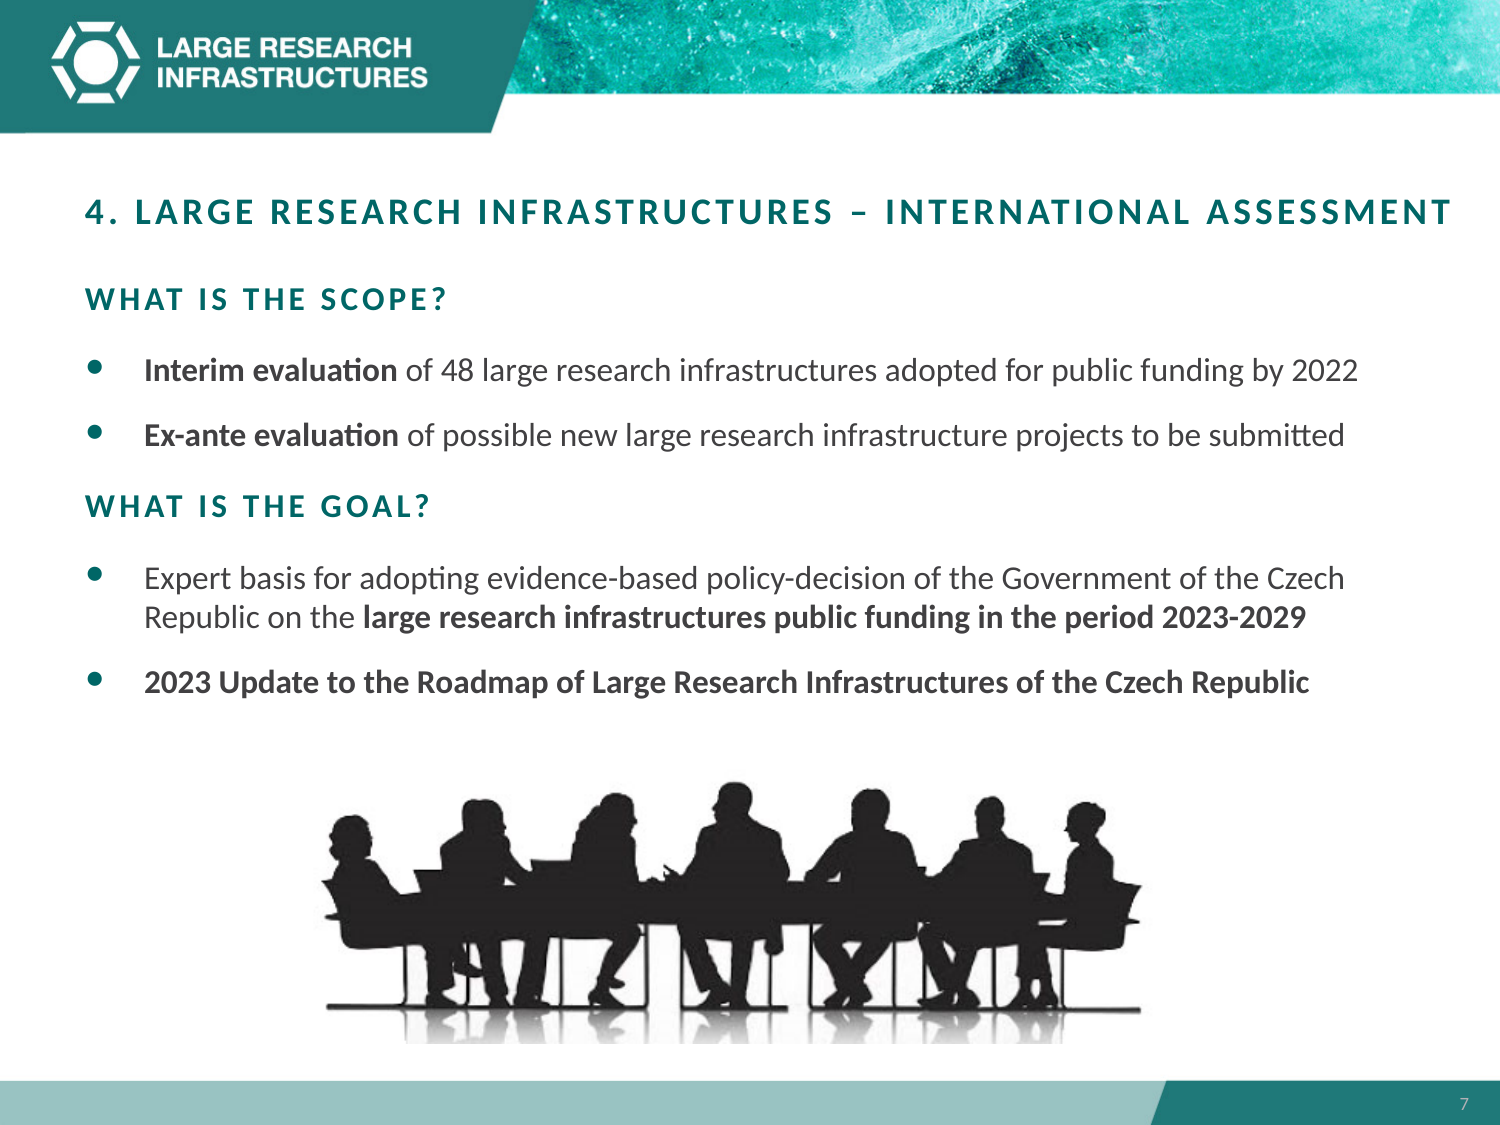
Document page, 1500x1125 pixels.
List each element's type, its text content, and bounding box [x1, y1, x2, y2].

list What is the scope? Interim evaluation of 48 large research infrastructures adopted for public funding by 2022 Ex-ante evaluation of possible new large research infrastructure projects to be submitted What is the goal? Expert basis for adopting evidence-based policy-decision of the Government of the Czech Republic on the large research infrastructures public funding in the period 2023-2029 2023 Update to the Roadmap of Large Research Infrastructures of the Czech Republic [85, 277, 1382, 1044]
picture [0, 0, 1500, 1125]
slide_number 7 [1291, 1081, 1485, 1125]
title 4. Large Research Infrastructures – international assessment [85, 191, 1479, 261]
